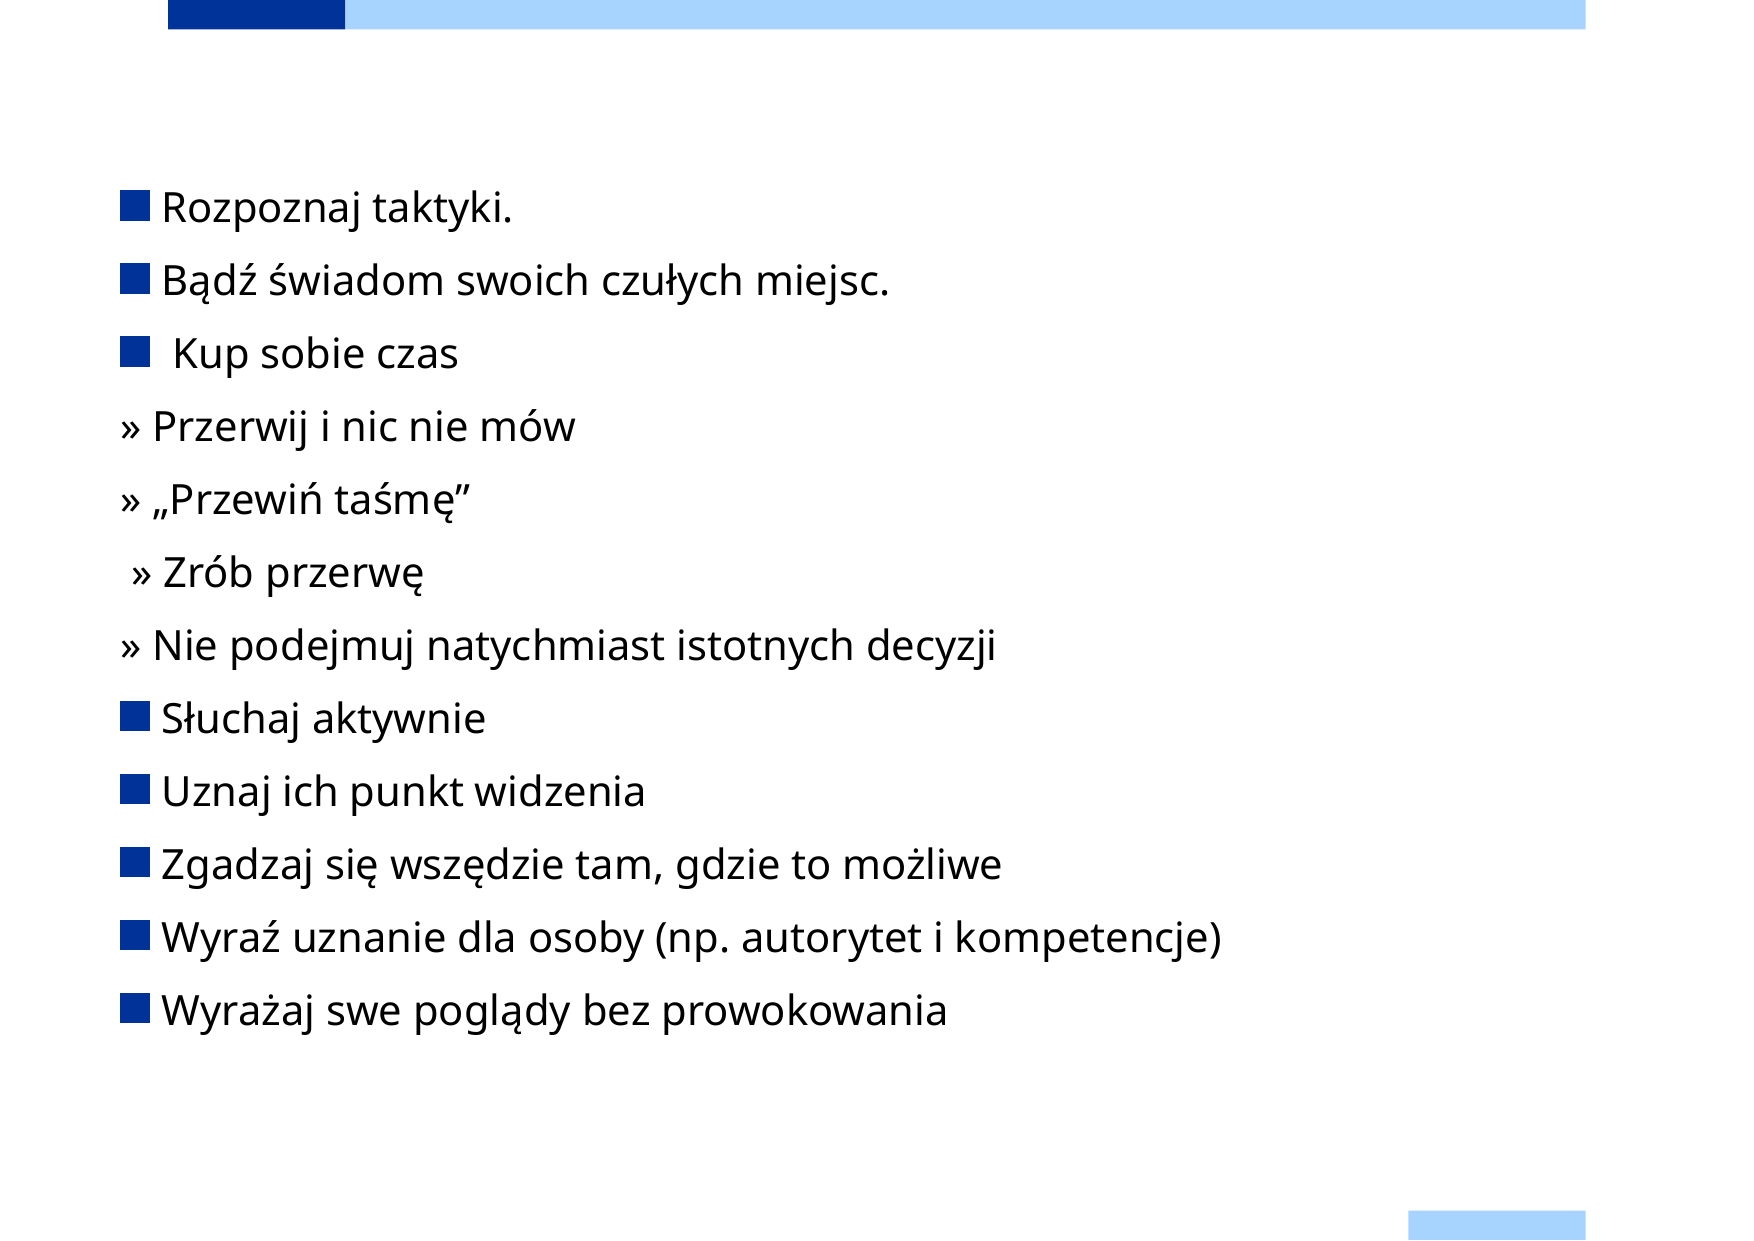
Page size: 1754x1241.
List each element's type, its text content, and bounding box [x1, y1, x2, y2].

list Rozpoznaj taktyki. Bądź świadom swoich czułych miejsc. Kup sobie czas » Przerwij i nic nie mów » „Przewiń taśmę” » Zrób przerwę » Nie podejmuj natychmiast istotnych decyzji Słuchaj aktywnie Uznaj ich punkt widzenia Zgadzaj się wszędzie tam, gdzie to możliwe Wyraź uznanie dla osoby (np. autorytet i kompetencje) Wyrażaj swe poglądy bez prowokowania [120, 180, 1634, 1016]
picture [120, 336, 150, 367]
picture [120, 847, 150, 877]
picture [120, 774, 150, 804]
picture [120, 263, 150, 294]
picture [120, 190, 150, 221]
picture [120, 993, 150, 1023]
picture [120, 701, 150, 731]
picture [120, 920, 150, 950]
